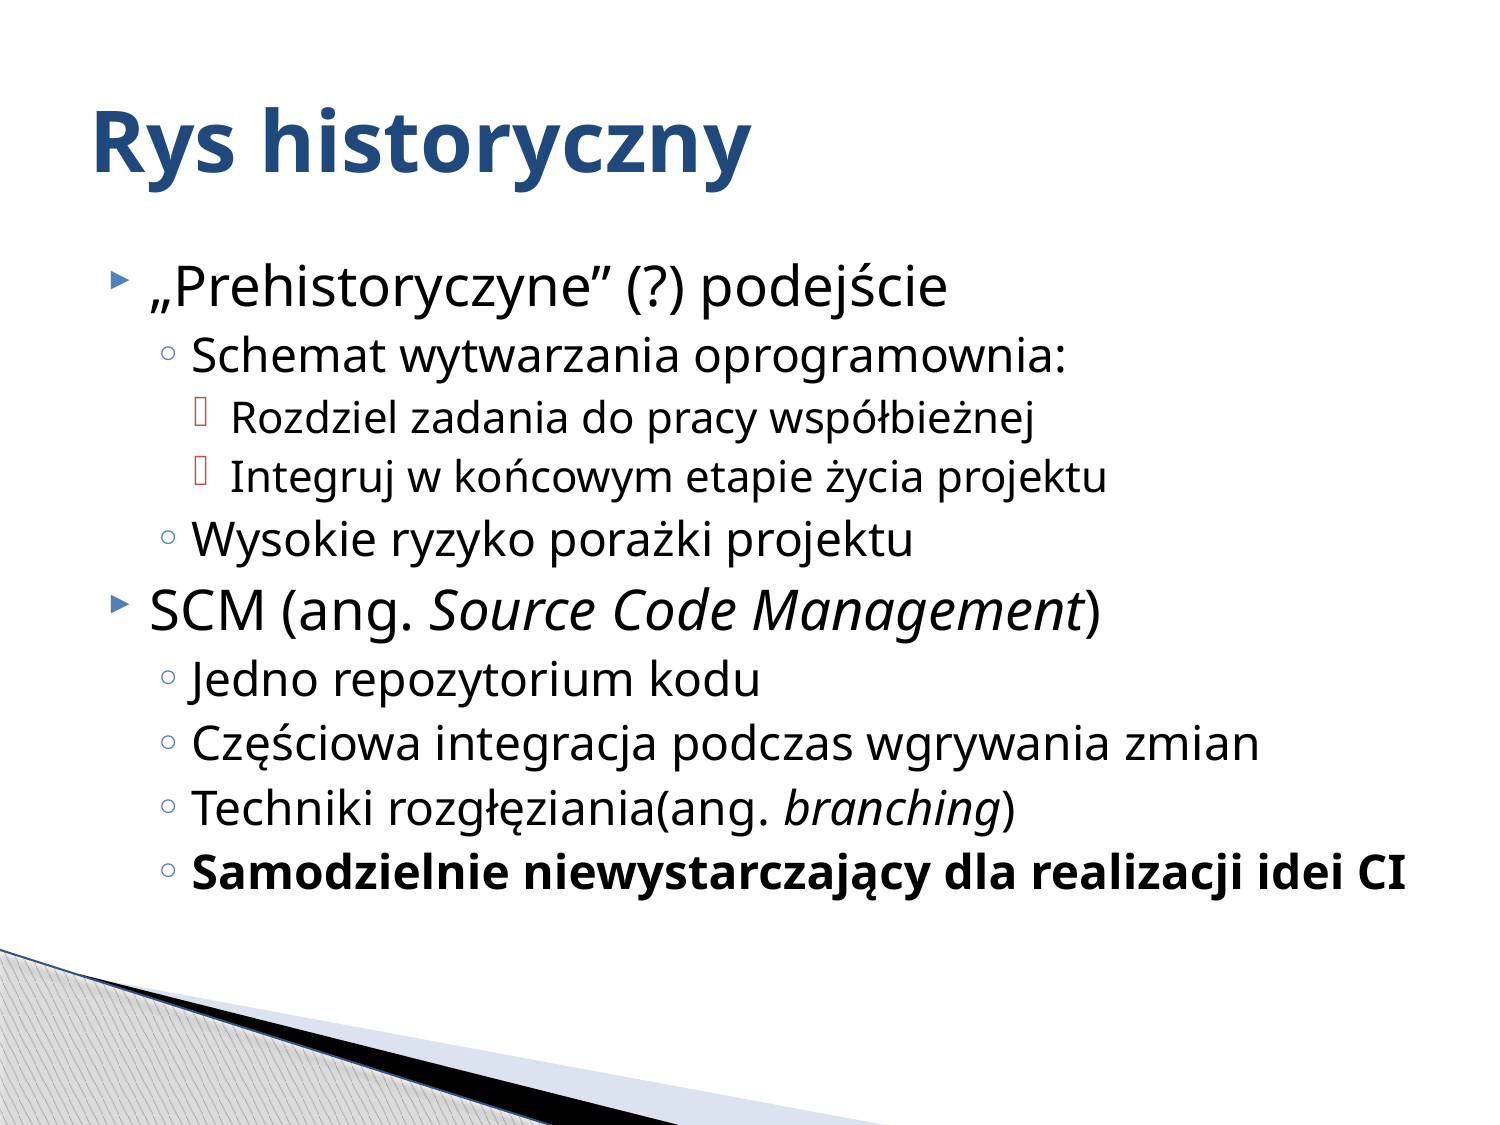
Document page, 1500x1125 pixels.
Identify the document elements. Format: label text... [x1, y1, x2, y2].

title Rys historyczny [75, 45, 1425, 233]
list „Prehistoryczyne” (?) podejście Schemat wytwarzania oprogramownia: Rozdziel zadania do pracy współbieżnej Integruj w końcowym etapie życia projektu Wysokie ryzyko porażki projektu SCM (ang. Source Code Management) Jedno repozytorium kodu Częściowa integracja podczas wgrywania zmian Techniki rozgłęziania(ang. branching) Samodzielnie niewystarczający dla realizacji idei CI [75, 243, 1425, 986]
